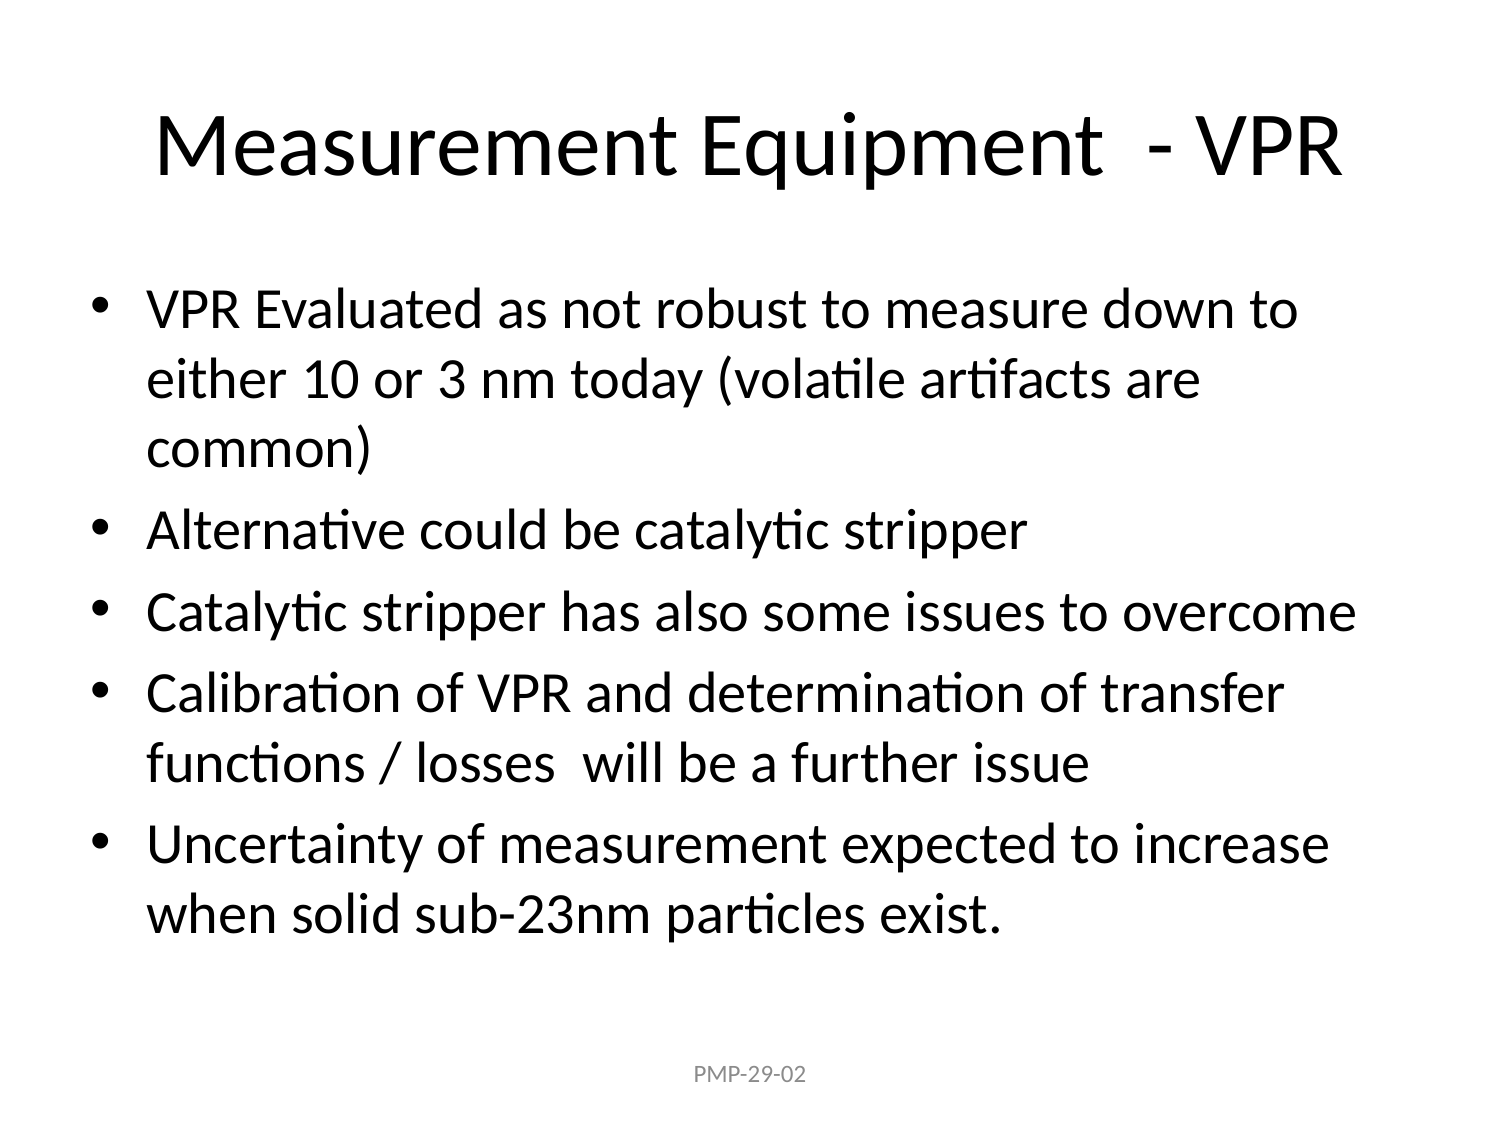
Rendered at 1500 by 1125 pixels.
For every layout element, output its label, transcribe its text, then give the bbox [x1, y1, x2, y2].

list VPR Evaluated as not robust to measure down to either 10 or 3 nm today (volatile artifacts are common) Alternative could be catalytic stripper Catalytic stripper has also some issues to overcome Calibration of VPR and determination of transfer functions / losses will be a further issue Uncertainty of measurement expected to increase when solid sub-23nm particles exist. [75, 262, 1425, 1005]
title Measurement Equipment - VPR [75, 45, 1425, 233]
footer PMP-29-02 [512, 1042, 988, 1103]
